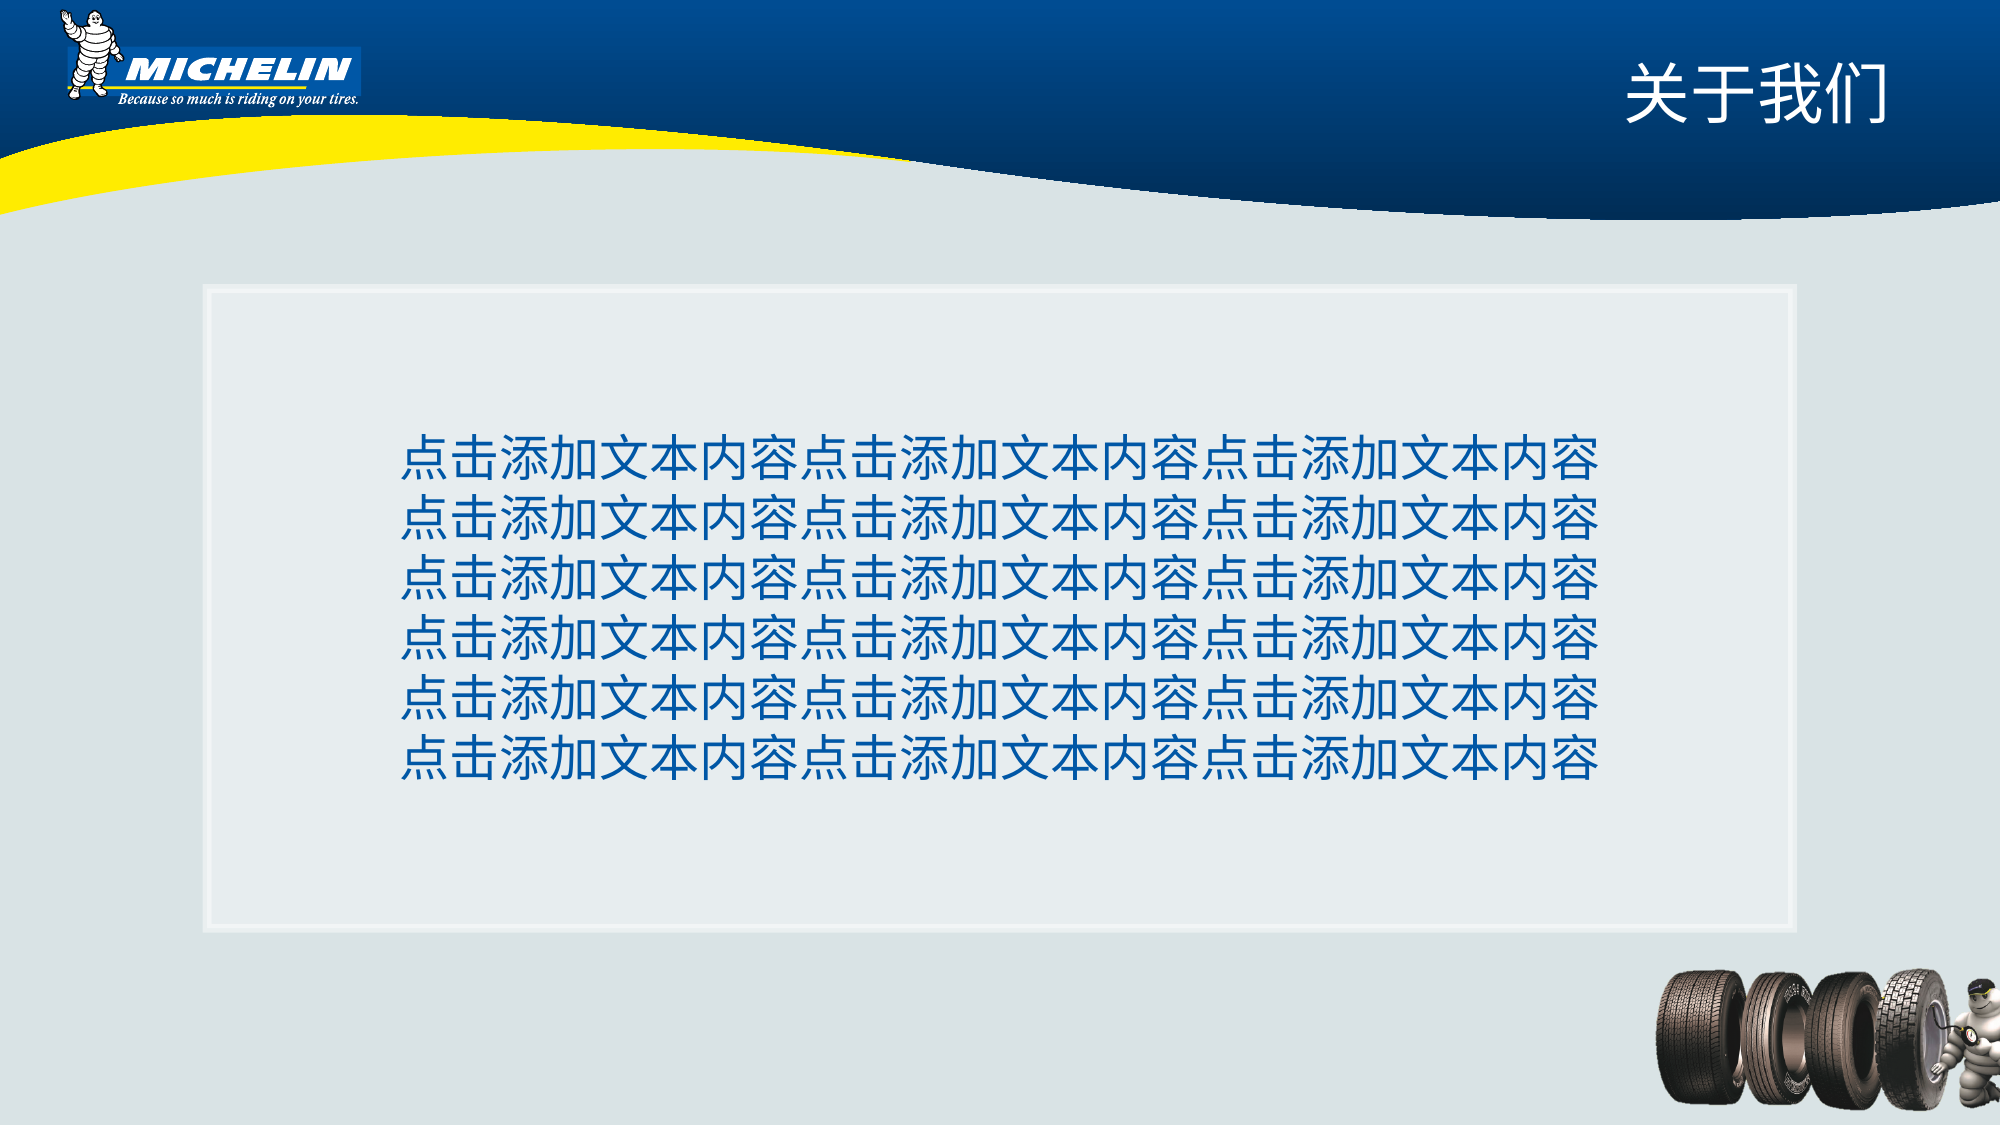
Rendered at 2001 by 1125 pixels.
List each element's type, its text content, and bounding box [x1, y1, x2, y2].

text_box 点击添加文本内容点击添加文本内容点击添加文本内容 点击添加文本内容点击添加文本内容点击添加文本内容 点击添加文本内容点击添加文本内容点击添加文本内容 点击添加文本内容点击添加文本内容点击添加文本内容 点击添加文本内容点击添加文本内容点击添加文本内容 点击添加文本内容点击添加文本内容点击添加文本内容 [385, 419, 1615, 794]
text_box 关于我们 [1608, 44, 1906, 140]
picture [1637, 947, 2000, 1125]
text_box [206, 288, 1794, 929]
